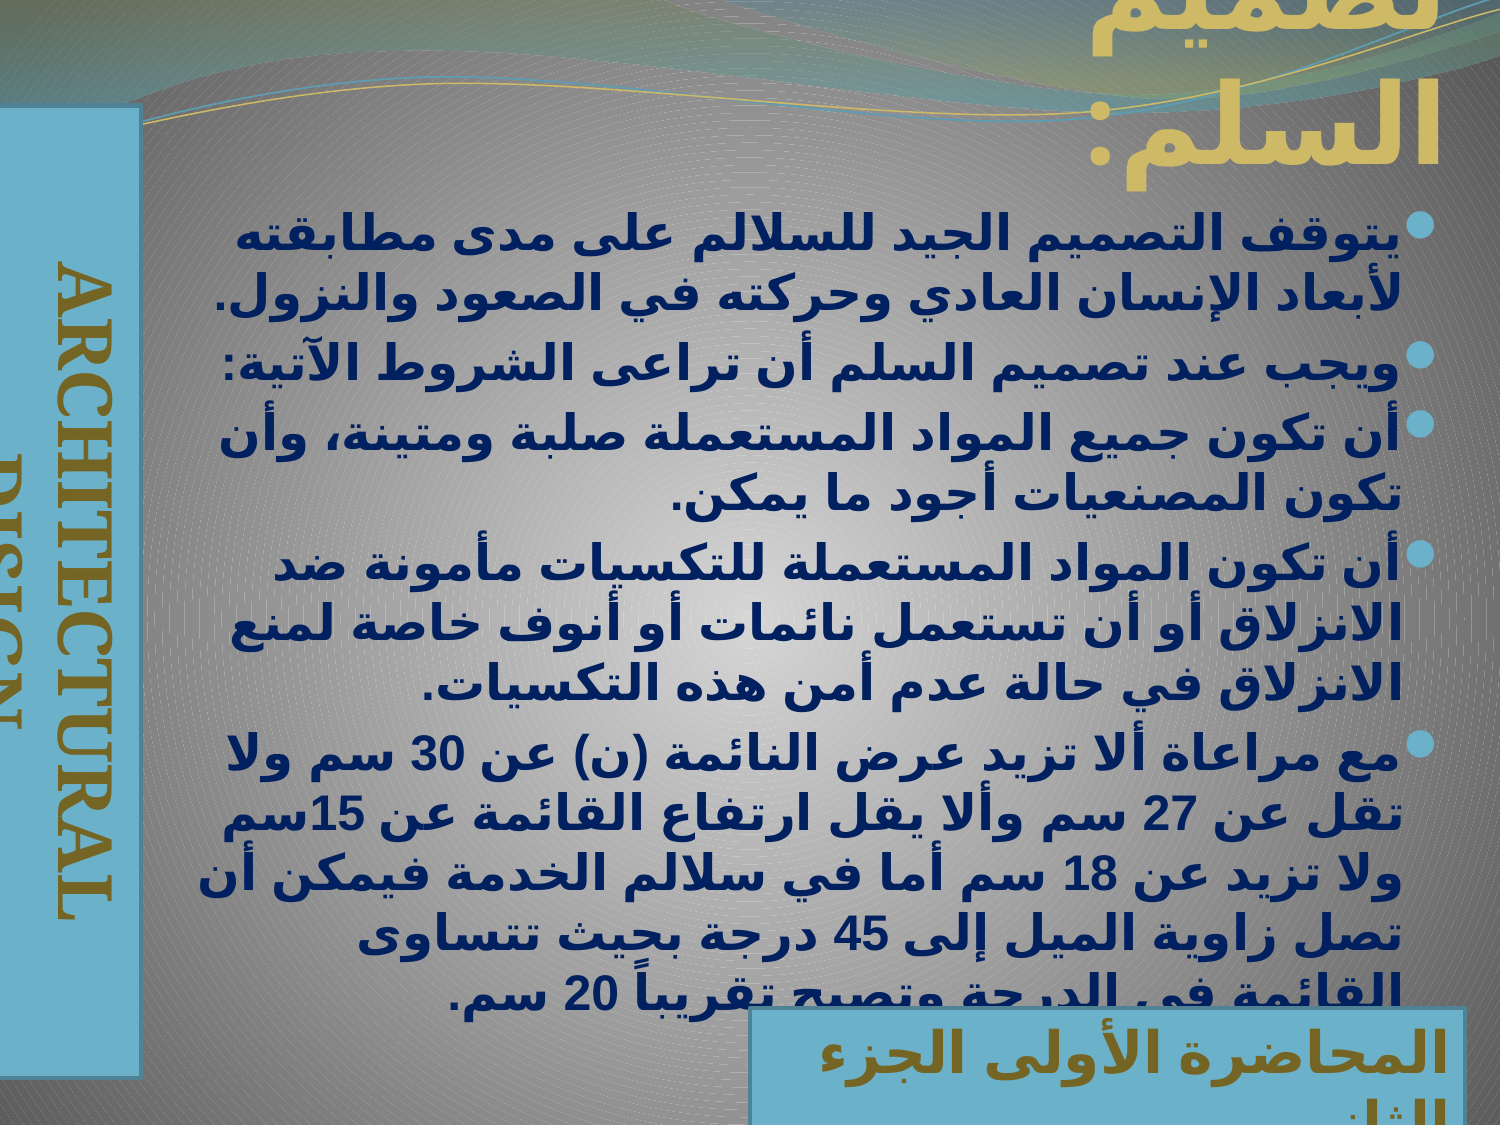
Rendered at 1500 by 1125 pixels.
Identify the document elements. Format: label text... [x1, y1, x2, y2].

list يتوقف التصميم الجيد للسلالم على مدى مطابقته لأبعاد الإنسان العادي وحركته في الصعود والنزول. ويجب عند تصميم السلم أن تراعى الشروط الآتية: أن تكون جميع المواد المستعملة صلبة ومتينة، وأن تكون المصنعيات أجود ما يمكن. أن تكون المواد المستعملة للتكسيات مأمونة ضد الانزلاق أو أن تستعمل نائمات أو أنوف خاصة لمنع الانزلاق في حالة عدم أمن هذه التكسيات. مع مراعاة ألا تزيد عرض النائمة (ن) عن 30 سم ولا تقل عن 27 سم وألا يقل ارتفاع القائمة عن 15سم ولا تزيد عن 18 سم أما في سلالم الخدمة فيمكن أن تصل زاوية الميل إلى 45 درجة بحيث تتساوى القائمة في الدرجة وتصبح تقريباً 20 سم. [175, 193, 1465, 991]
text_box المحاضرة الأولى الجزء الثاني [748, 1006, 1467, 1125]
text_box Architectural Disign [0, 103, 143, 1080]
title شروط تصميم السلم: [773, 0, 1449, 188]
